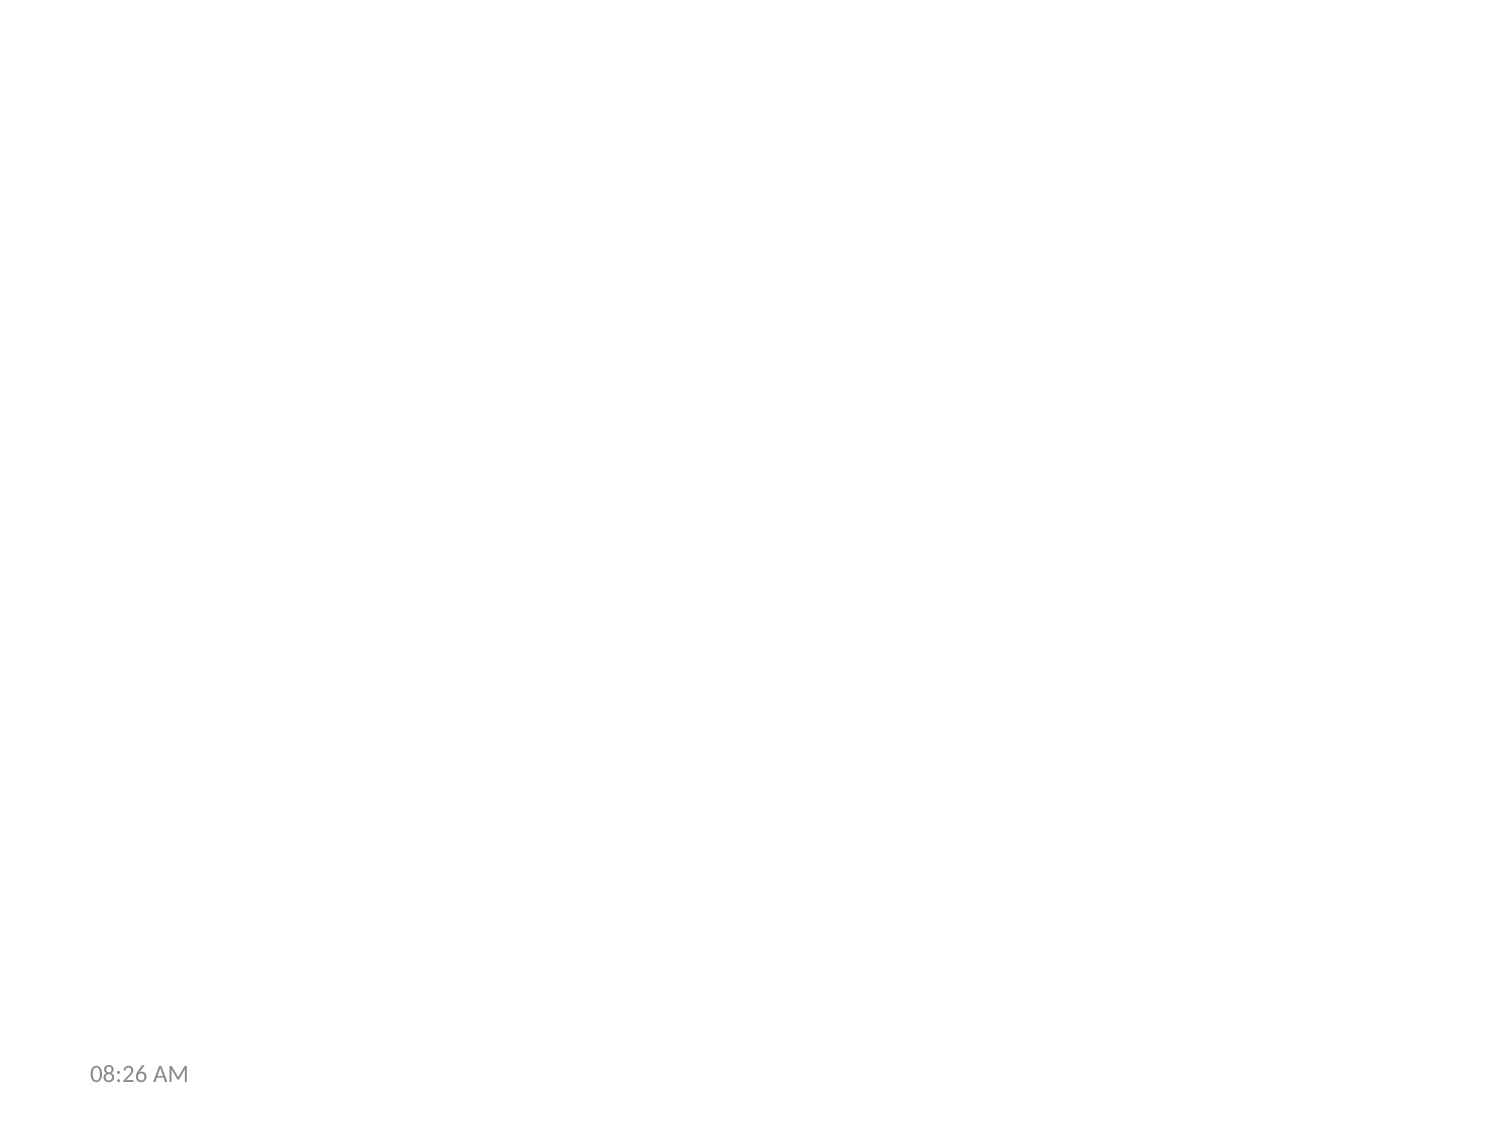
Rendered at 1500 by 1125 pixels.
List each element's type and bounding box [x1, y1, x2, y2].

slide_number [75, 1042, 425, 1103]
